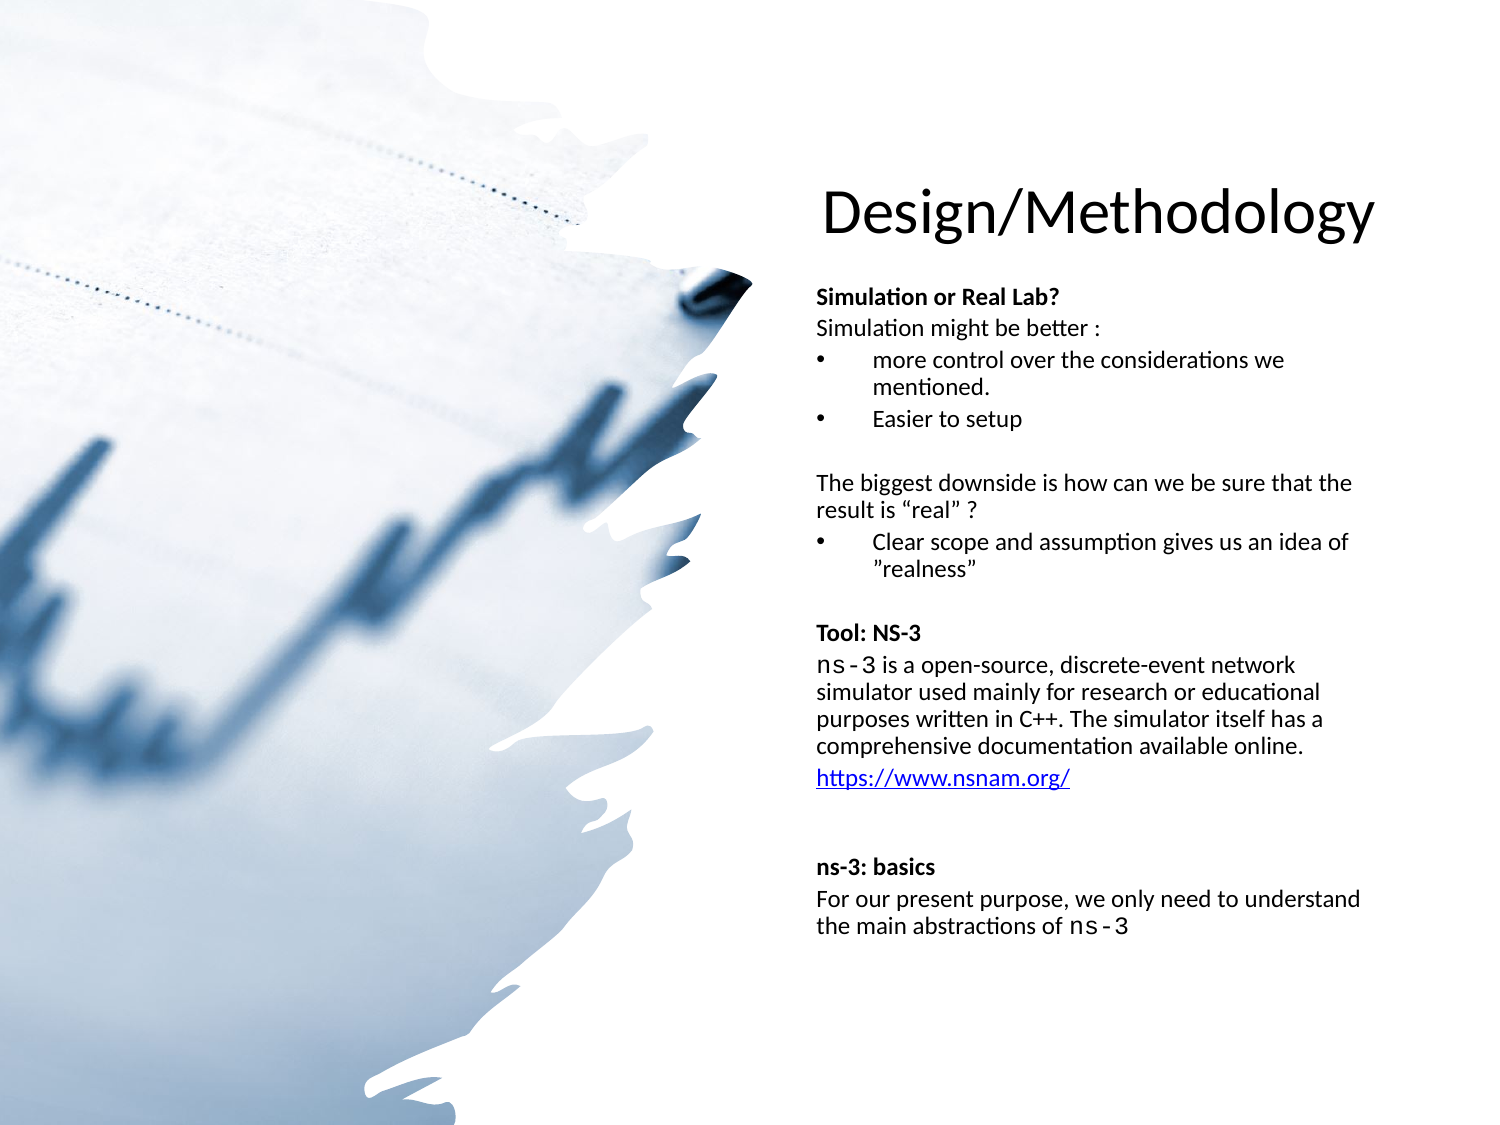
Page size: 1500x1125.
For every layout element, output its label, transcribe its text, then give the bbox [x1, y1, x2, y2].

title Design/Methodology [801, 59, 1397, 275]
picture [0, 0, 753, 1125]
text_box [754, 0, 1500, 1125]
list Simulation or Real Lab? Simulation might be better : more control over the considerations we mentioned. Easier to setup The biggest downside is how can we be sure that the result is “real” ? Clear scope and assumption gives us an idea of ”realness” Tool: NS-3 ns-3 is a open-source, discrete-event network simulator used mainly for research or educational purposes written in C++. The simulator itself has a comprehensive documentation available online. https://www.nsnam.org/ ns-3: basics For our present purpose, we only need to understand the main abstractions of ns-3 [801, 275, 1397, 1014]
